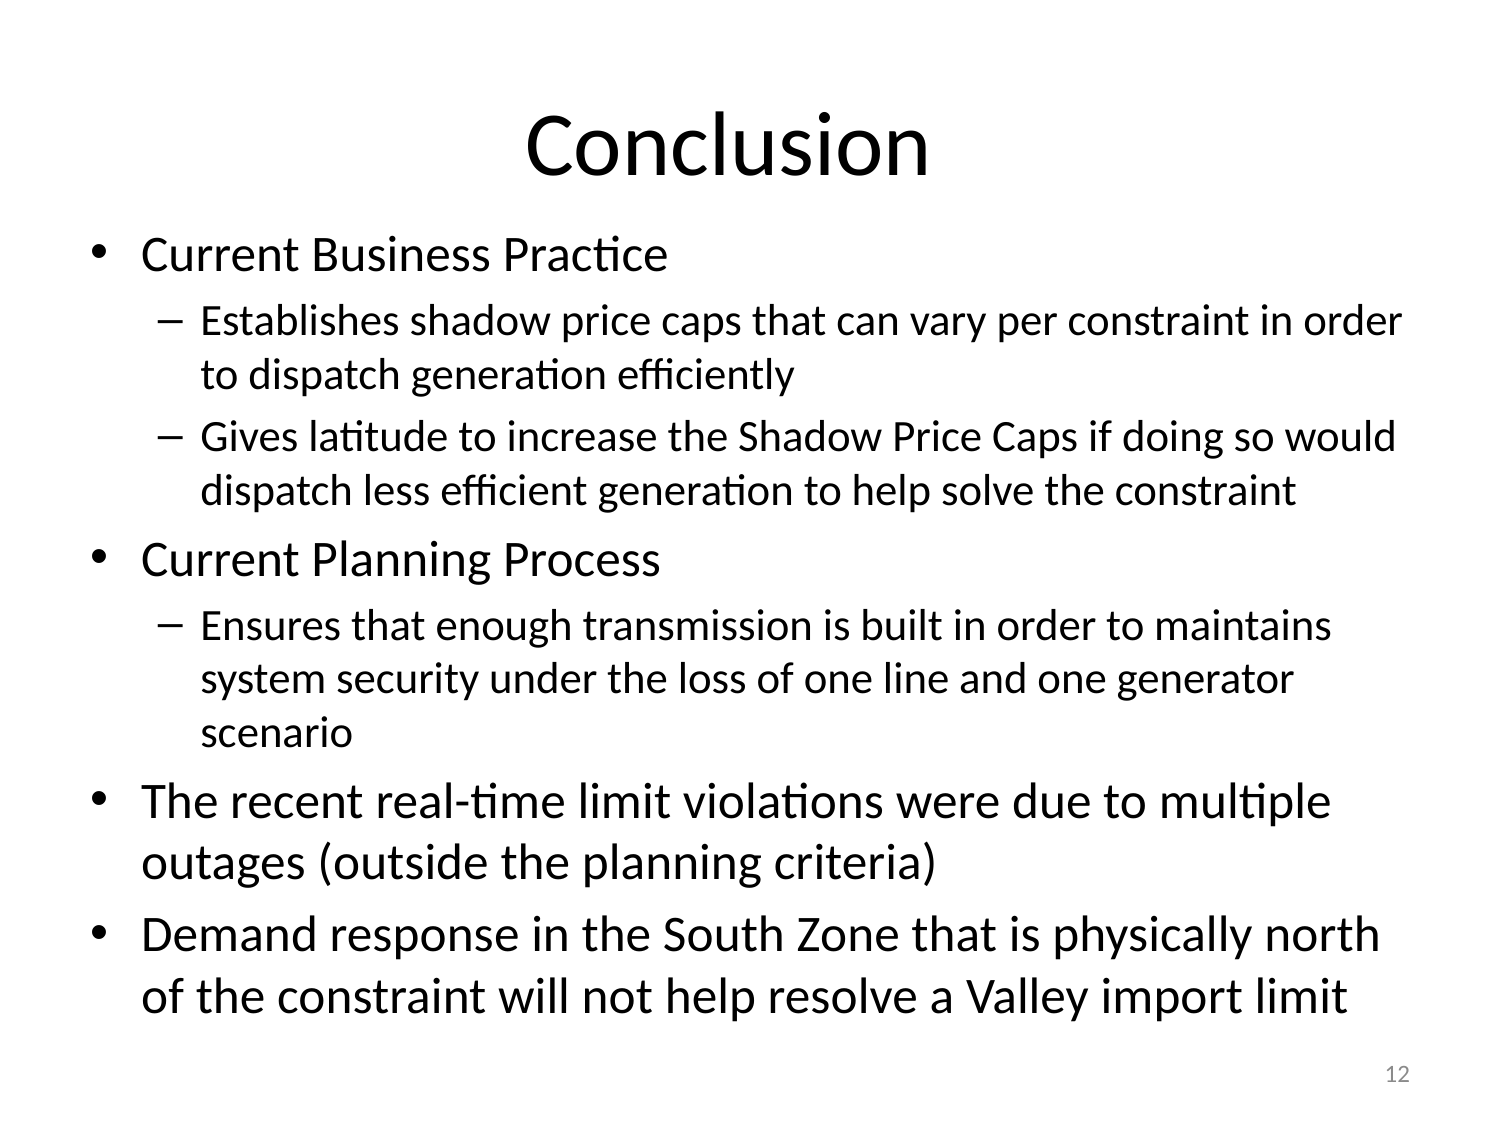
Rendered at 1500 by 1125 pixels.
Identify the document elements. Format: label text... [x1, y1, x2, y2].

list Current Business Practice Establishes shadow price caps that can vary per constraint in order to dispatch generation efficiently Gives latitude to increase the Shadow Price Caps if doing so would dispatch less efficient generation to help solve the constraint Current Planning Process Ensures that enough transmission is built in order to maintains system security under the loss of one line and one generator scenario The recent real-time limit violations were due to multiple outages (outside the planning criteria) Demand response in the South Zone that is physically north of the constraint will not help resolve a Valley import limit [75, 212, 1425, 1088]
slide_number 12 [1074, 1042, 1425, 1103]
title Conclusion [75, 45, 1425, 212]
